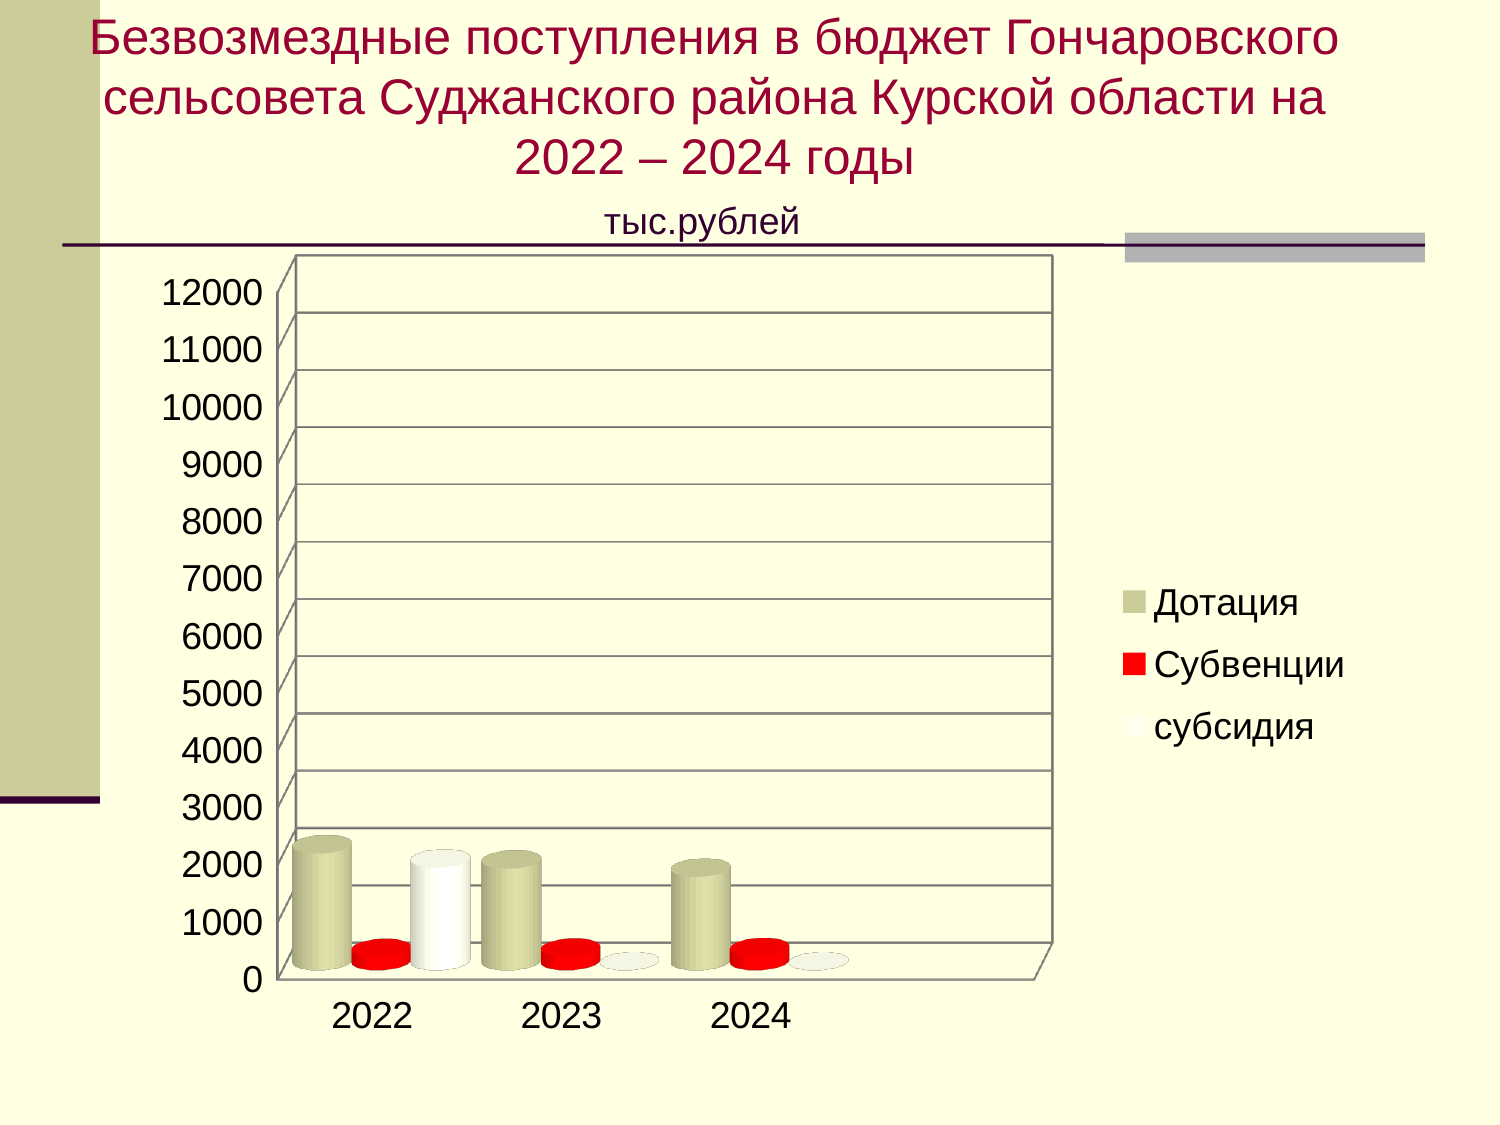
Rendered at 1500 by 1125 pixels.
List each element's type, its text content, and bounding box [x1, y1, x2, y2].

title Безвозмездные поступления в бюджет Гончаровского сельсовета Суджанского района Курской области на 2022 – 2024 годы тыс.рублей [52, 18, 1377, 231]
chart [135, 231, 1400, 1095]
